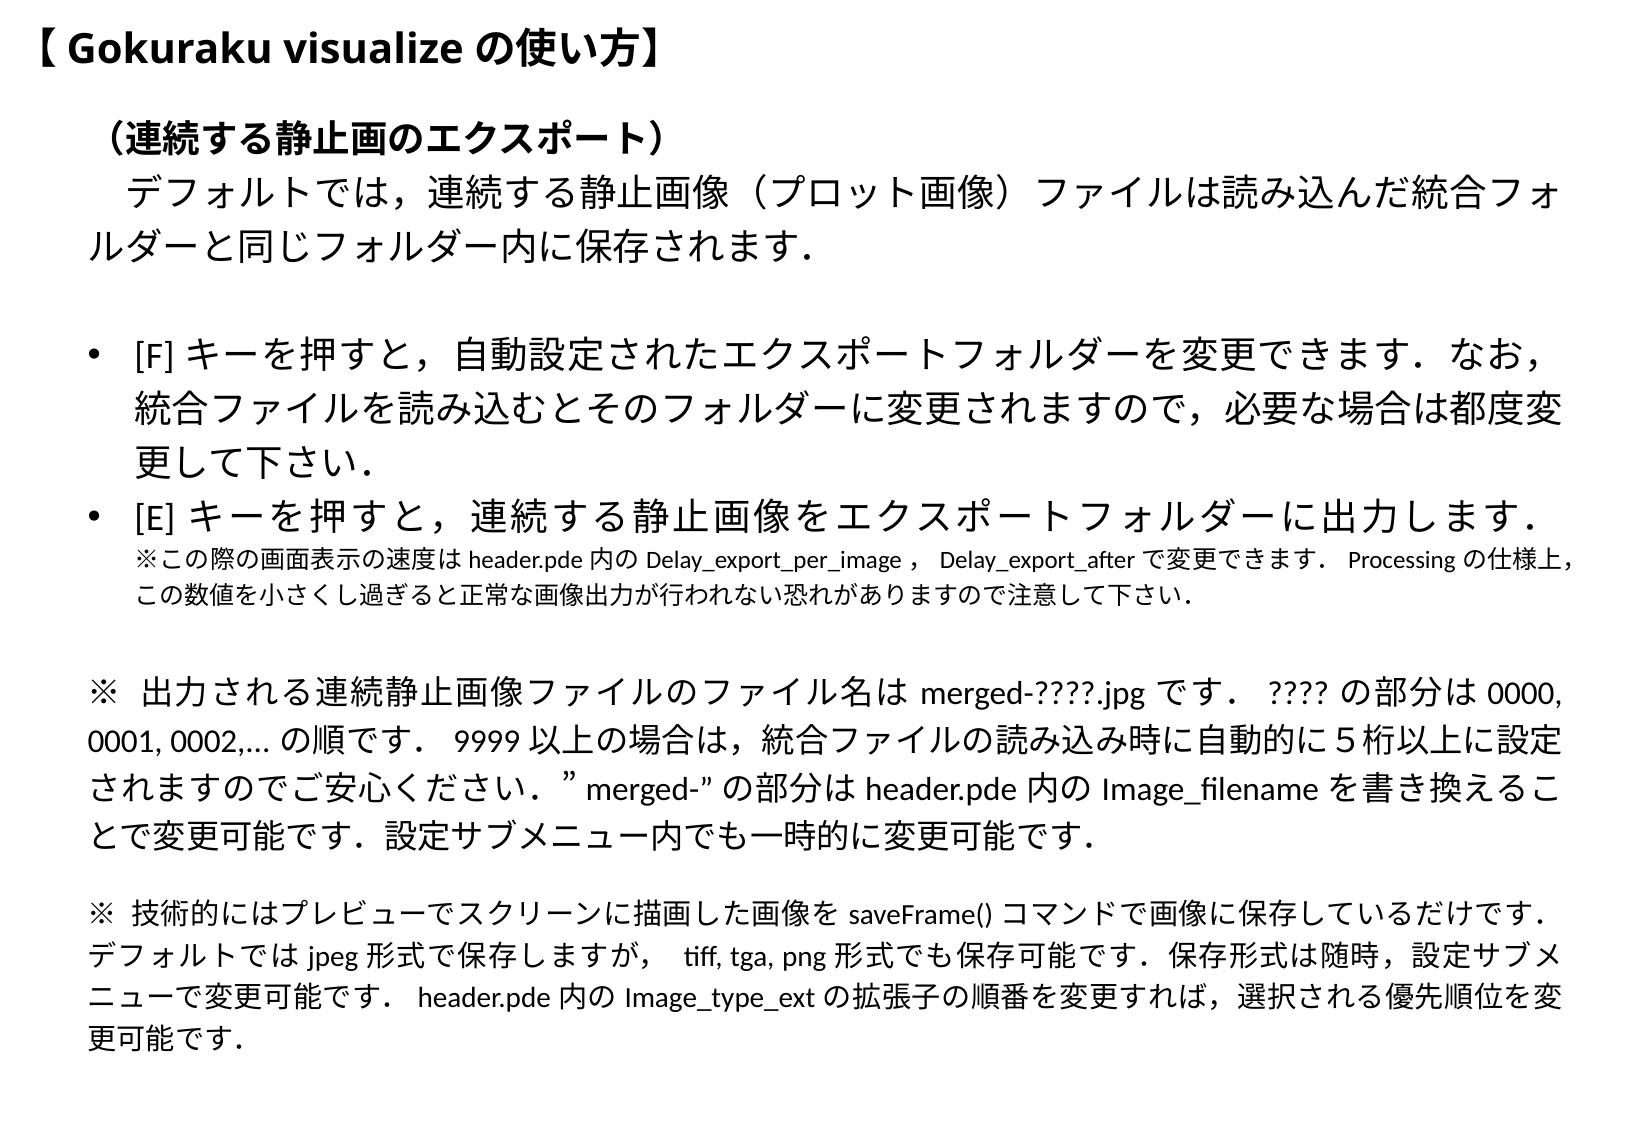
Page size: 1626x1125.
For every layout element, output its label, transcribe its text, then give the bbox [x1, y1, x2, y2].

title 【Gokuraku visualizeの使い方】 [0, 0, 1625, 101]
text_box （連続する静止画のエクスポート） デフォルトでは，連続する静止画像（プロット画像）ファイルは読み込んだ統合フォルダーと同じフォルダー内に保存されます． [F]キーを押すと，自動設定されたエクスポートフォルダーを変更できます．なお，統合ファイルを読み込むとそのフォルダーに変更されますので，必要な場合は都度変更して下さい． [E]キーを押すと，連続する静止画像をエクスポートフォルダーに出力します． ※この際の画面表示の速度はheader.pde内のDelay_export_per_image，Delay_export_afterで変更できます．Processingの仕様上，この数値を小さくし過ぎると正常な画像出力が行われない恐れがありますので注意して下さい． ※ 出力される連続静止画像ファイルのファイル名はmerged-????.jpgです．????の部分は0000, 0001, 0002,...の順です．9999以上の場合は，統合ファイルの読み込み時に自動的に５桁以上に設定されますのでご安心ください．”merged-”の部分はheader.pde内のImage_filenameを書き換えることで変更可能です．設定サブメニュー内でも一時的に変更可能です． ※ 技術的にはプレビューでスクリーンに描画した画像をsaveFrame()コマンドで画像に保存しているだけです．デフォルトではjpeg形式で保存しますが， tiff, tga, png形式でも保存可能です．保存形式は随時，設定サブメニューで変更可能です．header.pde内のImage_type_extの拡張子の順番を変更すれば，選択される優先順位を変更可能です． [72, 98, 1578, 1063]
